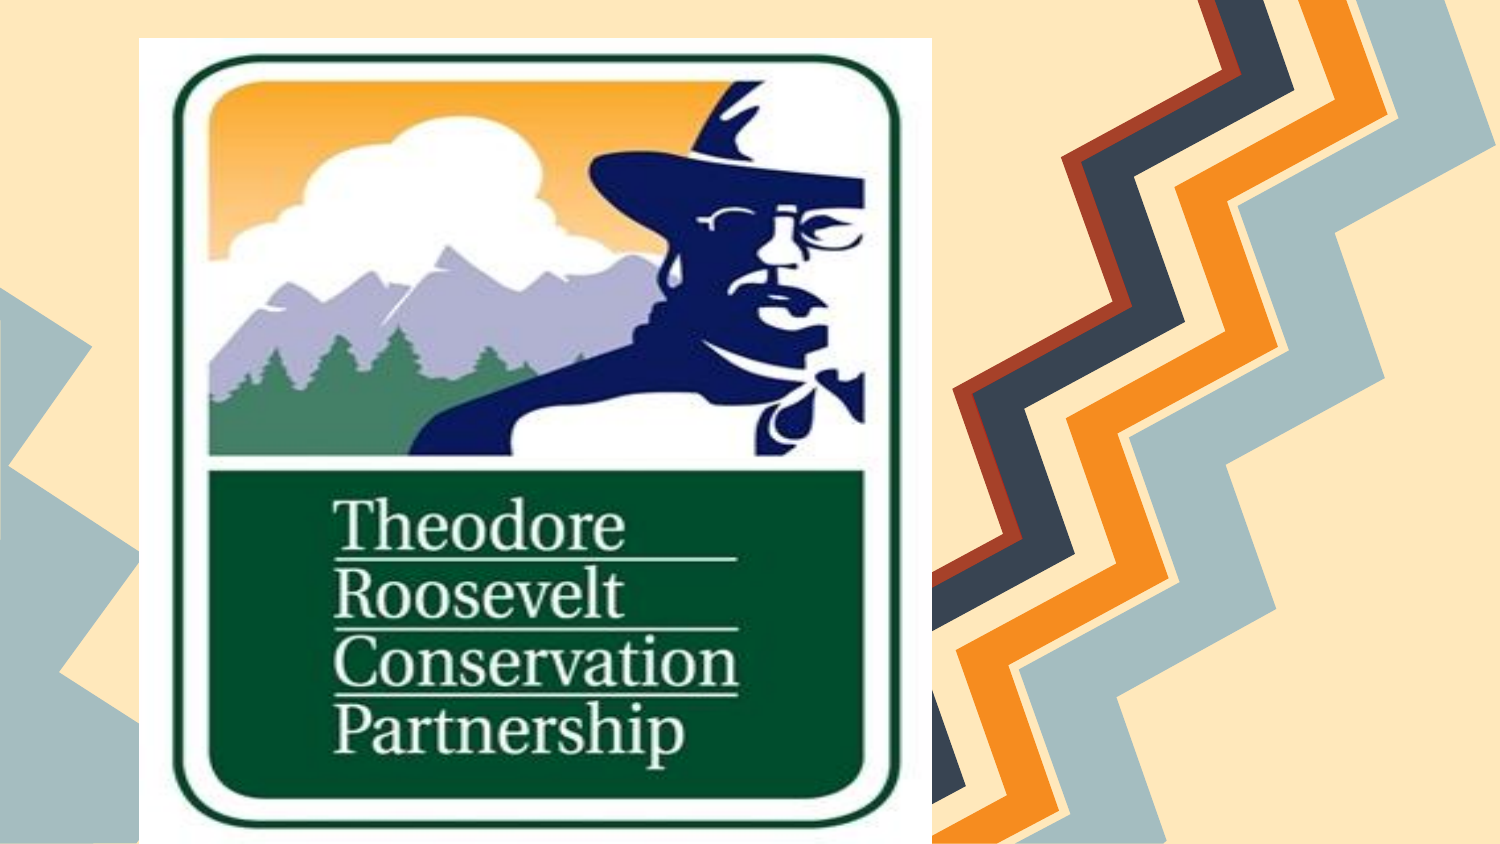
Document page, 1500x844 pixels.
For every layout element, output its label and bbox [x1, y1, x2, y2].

picture [138, 38, 932, 844]
